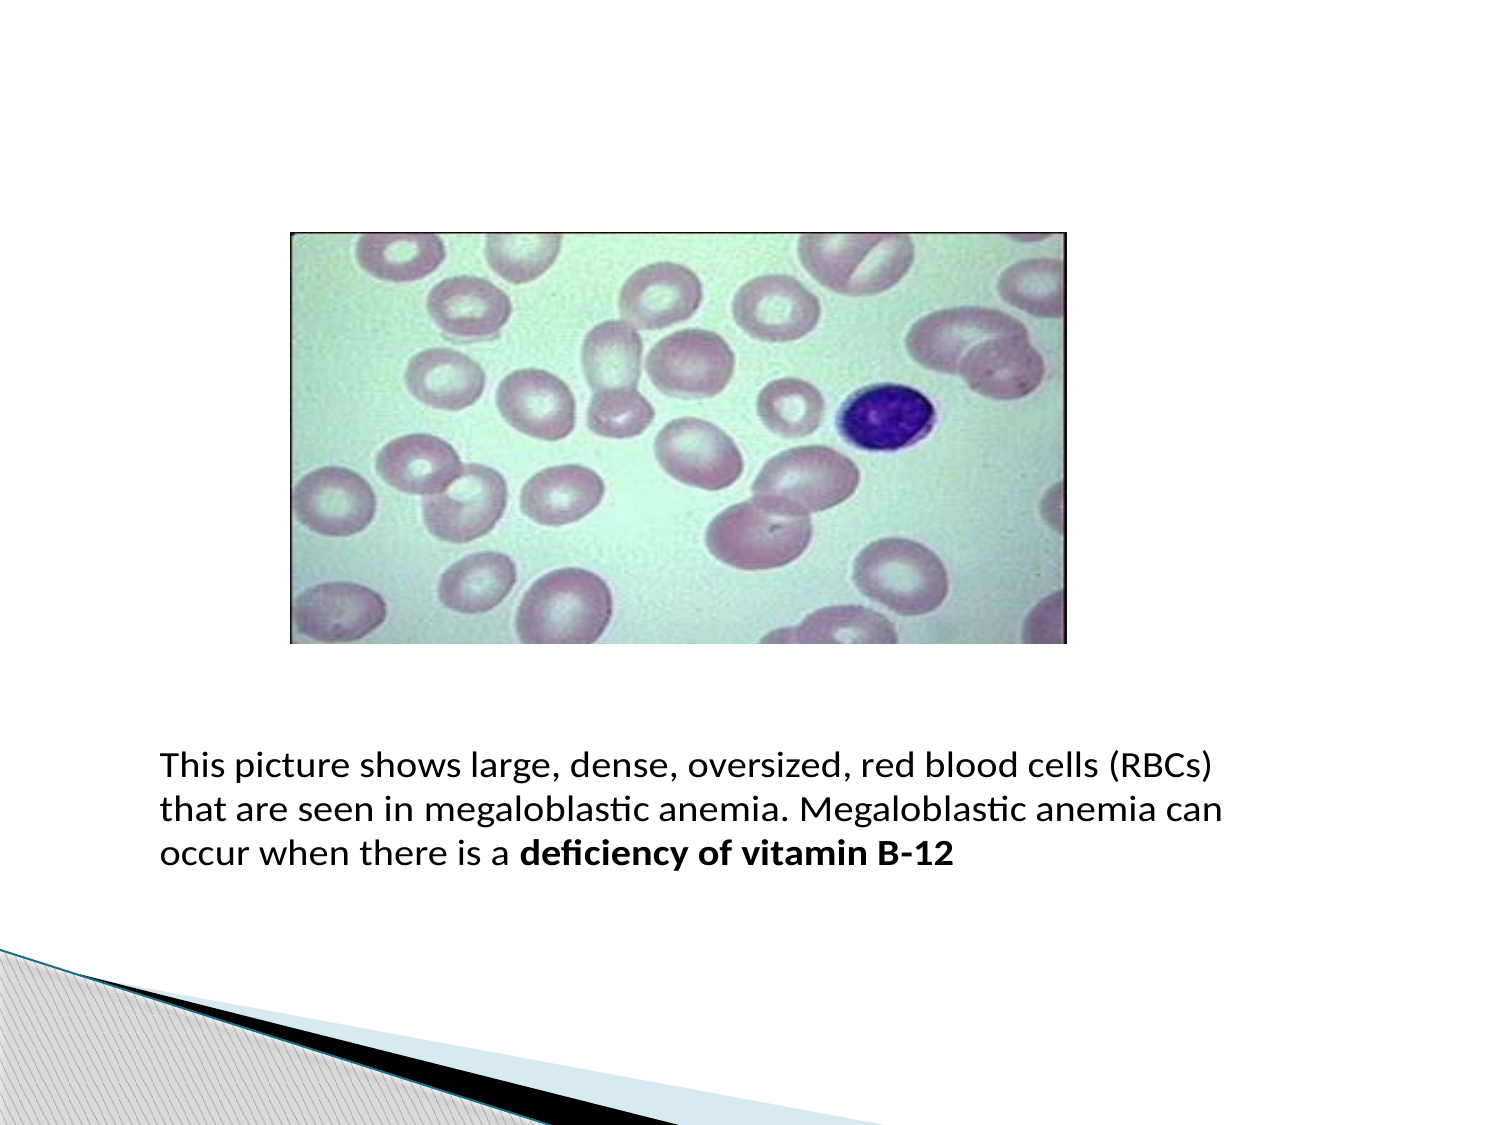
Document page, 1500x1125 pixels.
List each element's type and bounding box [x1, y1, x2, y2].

text_box [147, 148, 1360, 977]
